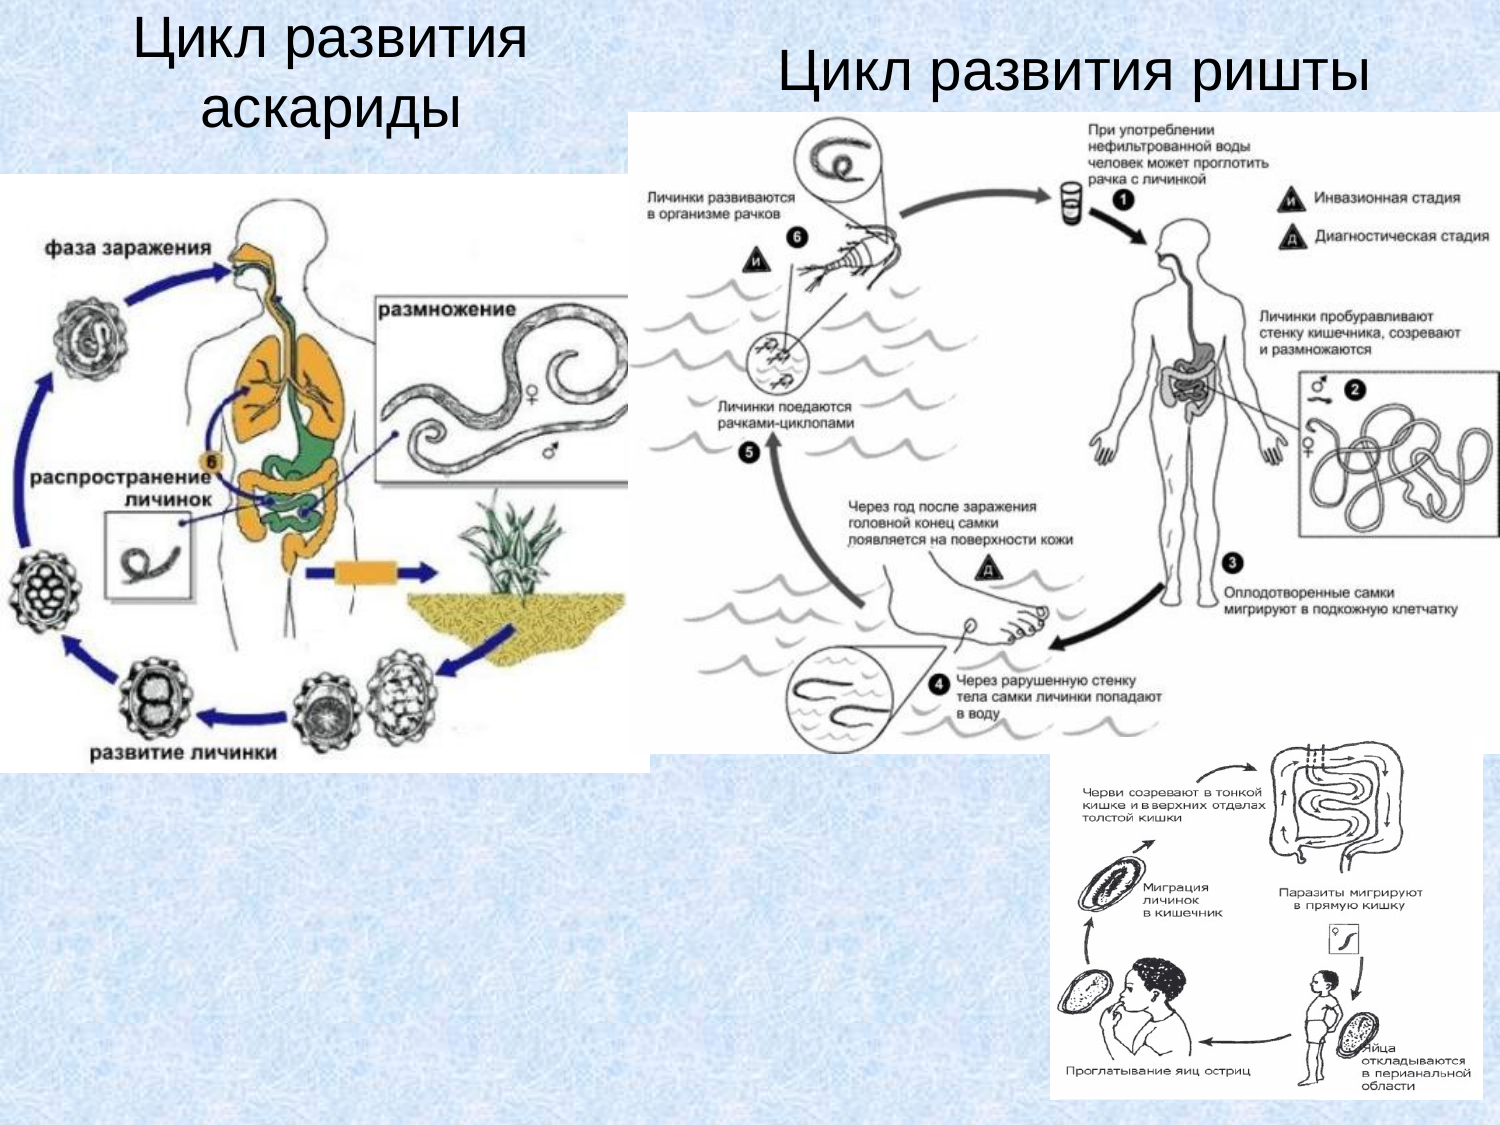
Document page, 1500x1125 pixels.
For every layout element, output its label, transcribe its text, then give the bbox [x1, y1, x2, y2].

text_box Цикл развития ришты [763, 24, 1387, 110]
title Цикл развития аскариды [0, 0, 663, 138]
picture [0, 0, 1500, 1125]
